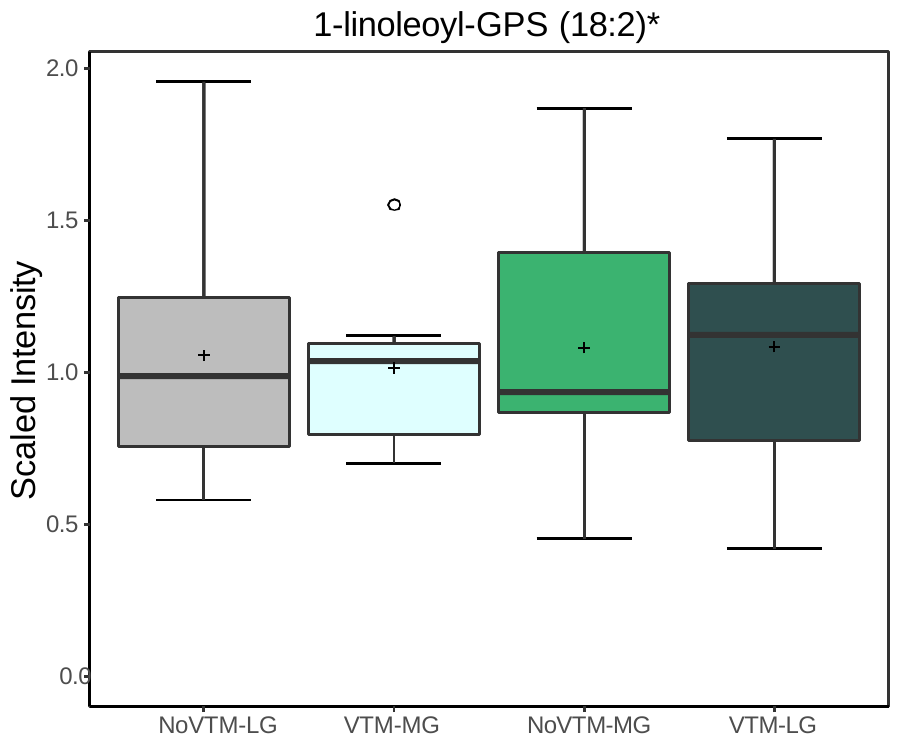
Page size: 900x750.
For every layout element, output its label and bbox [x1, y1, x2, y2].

text_box [44, 50, 82, 82]
text_box [1, 256, 82, 503]
text_box [44, 506, 82, 538]
text_box [83, 50, 891, 738]
text_box [44, 202, 82, 234]
footer [57, 661, 95, 750]
text_box [311, 0, 667, 44]
slide_number [156, 713, 290, 750]
